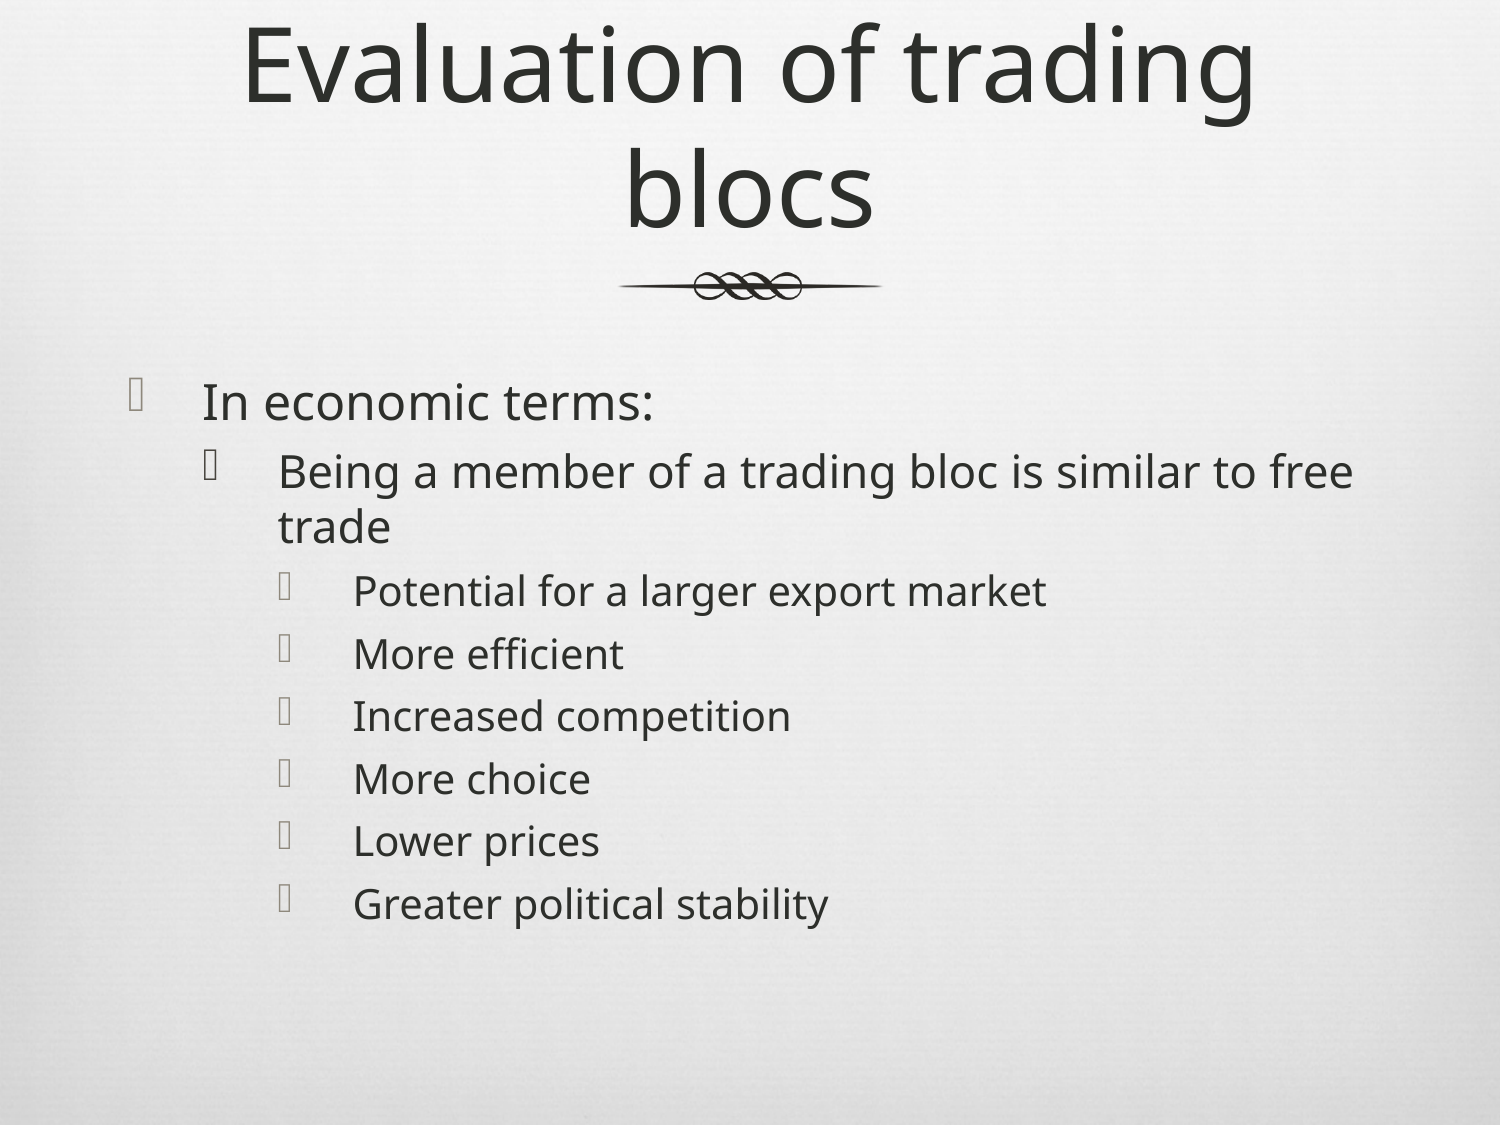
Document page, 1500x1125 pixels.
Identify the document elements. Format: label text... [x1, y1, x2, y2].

picture [615, 272, 885, 300]
list In economic terms: Being a member of a trading bloc is similar to free trade Potential for a larger export market More efficient Increased competition More choice Lower prices Greater political stability [112, 362, 1388, 963]
title Evaluation of trading blocs [112, 11, 1388, 236]
